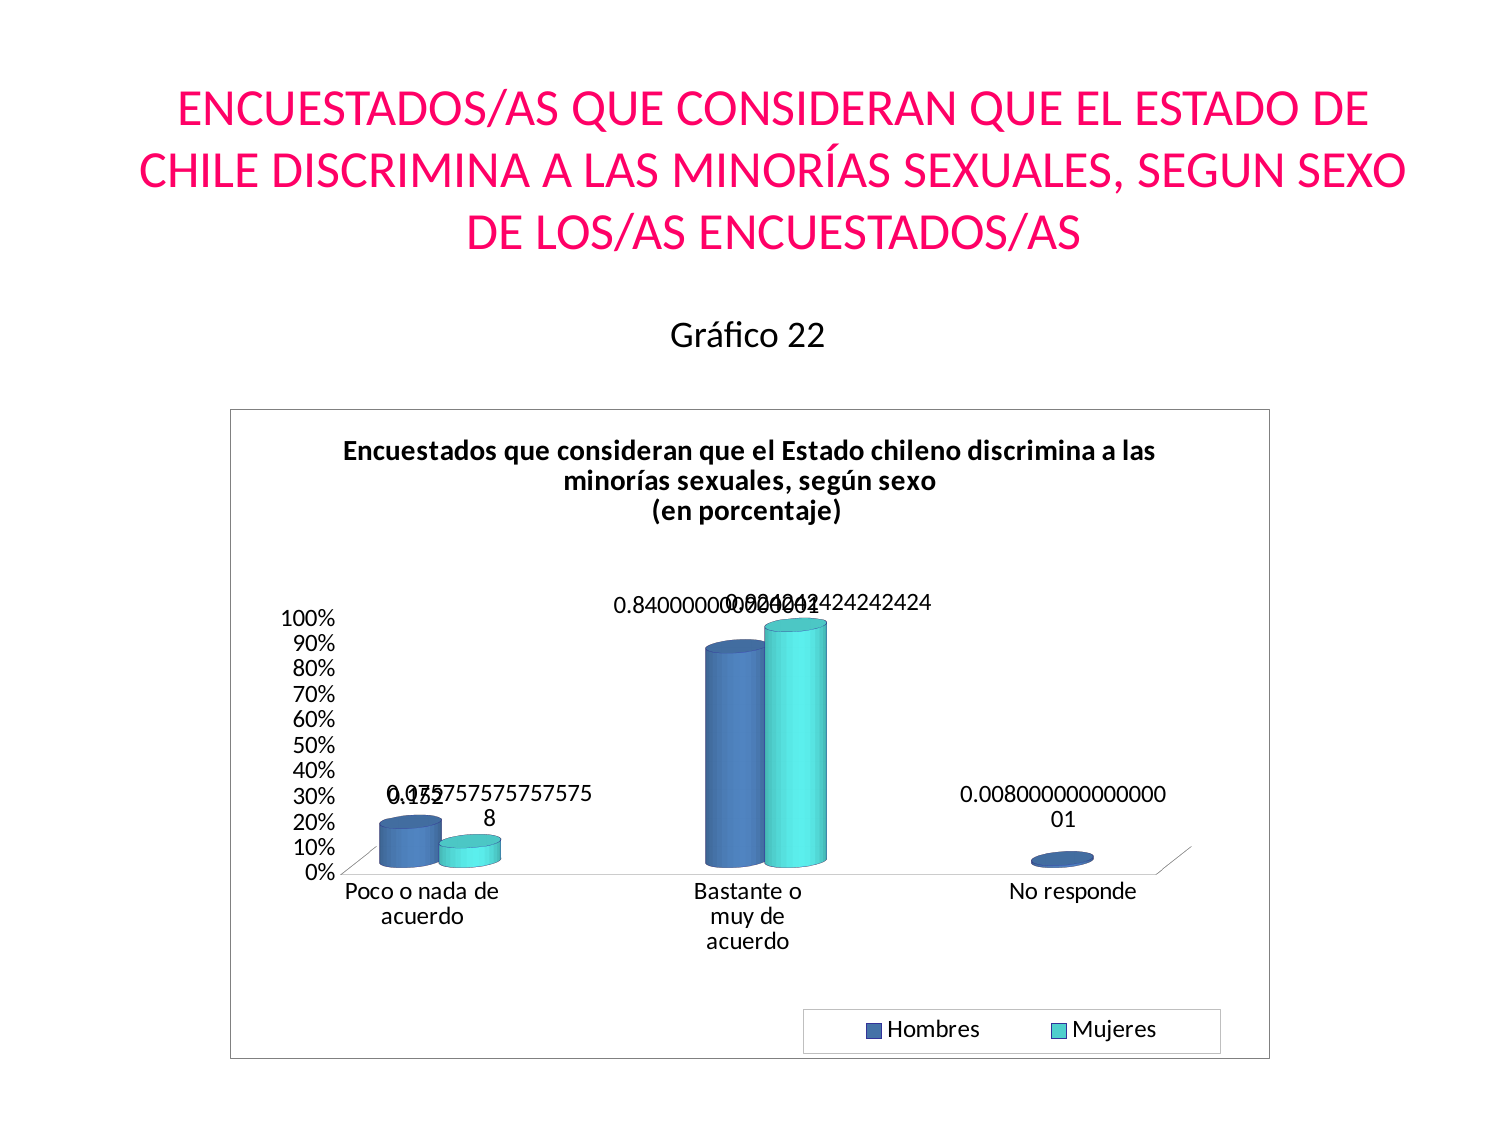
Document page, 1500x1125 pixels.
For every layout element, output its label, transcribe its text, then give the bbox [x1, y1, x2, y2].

text_box Gráfico 22 [655, 302, 868, 363]
text_box ENCUESTADOS/AS QUE CONSIDERAN QUE EL ESTADO DE CHILE DISCRIMINA A LAS MINORÍAS SEXUALES, SEGUN SEXO DE LOS/AS ENCUESTADOS/AS [100, 113, 1447, 220]
chart [229, 408, 1270, 1059]
